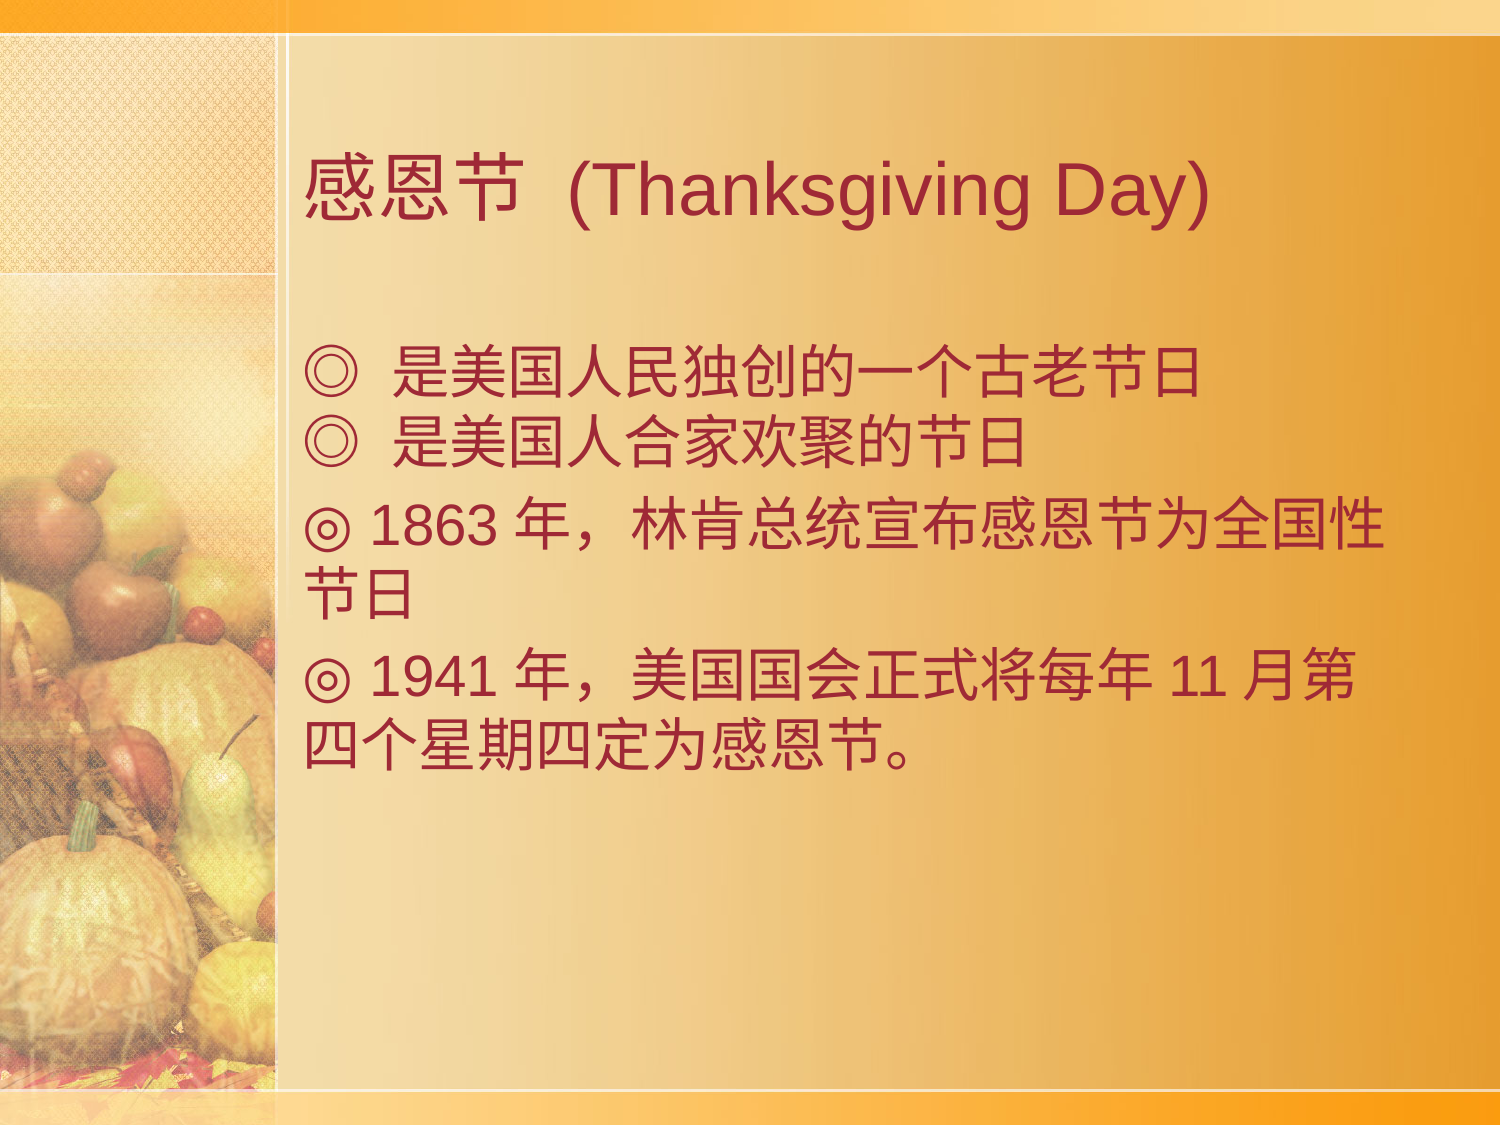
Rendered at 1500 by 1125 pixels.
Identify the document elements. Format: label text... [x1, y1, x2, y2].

picture [0, 0, 1500, 1125]
title 感恩节 (Thanksgiving Day) [287, 120, 1425, 187]
list ◎ 是美国人民独创的一个古老节日 ◎ 是美国人合家欢聚的节日 ◎ 1863年，林肯总统宣布感恩节为全国性节日 ◎ 1941年，美国国会正式将每年11月第四个星期四定为感恩节。 [287, 187, 1425, 1005]
